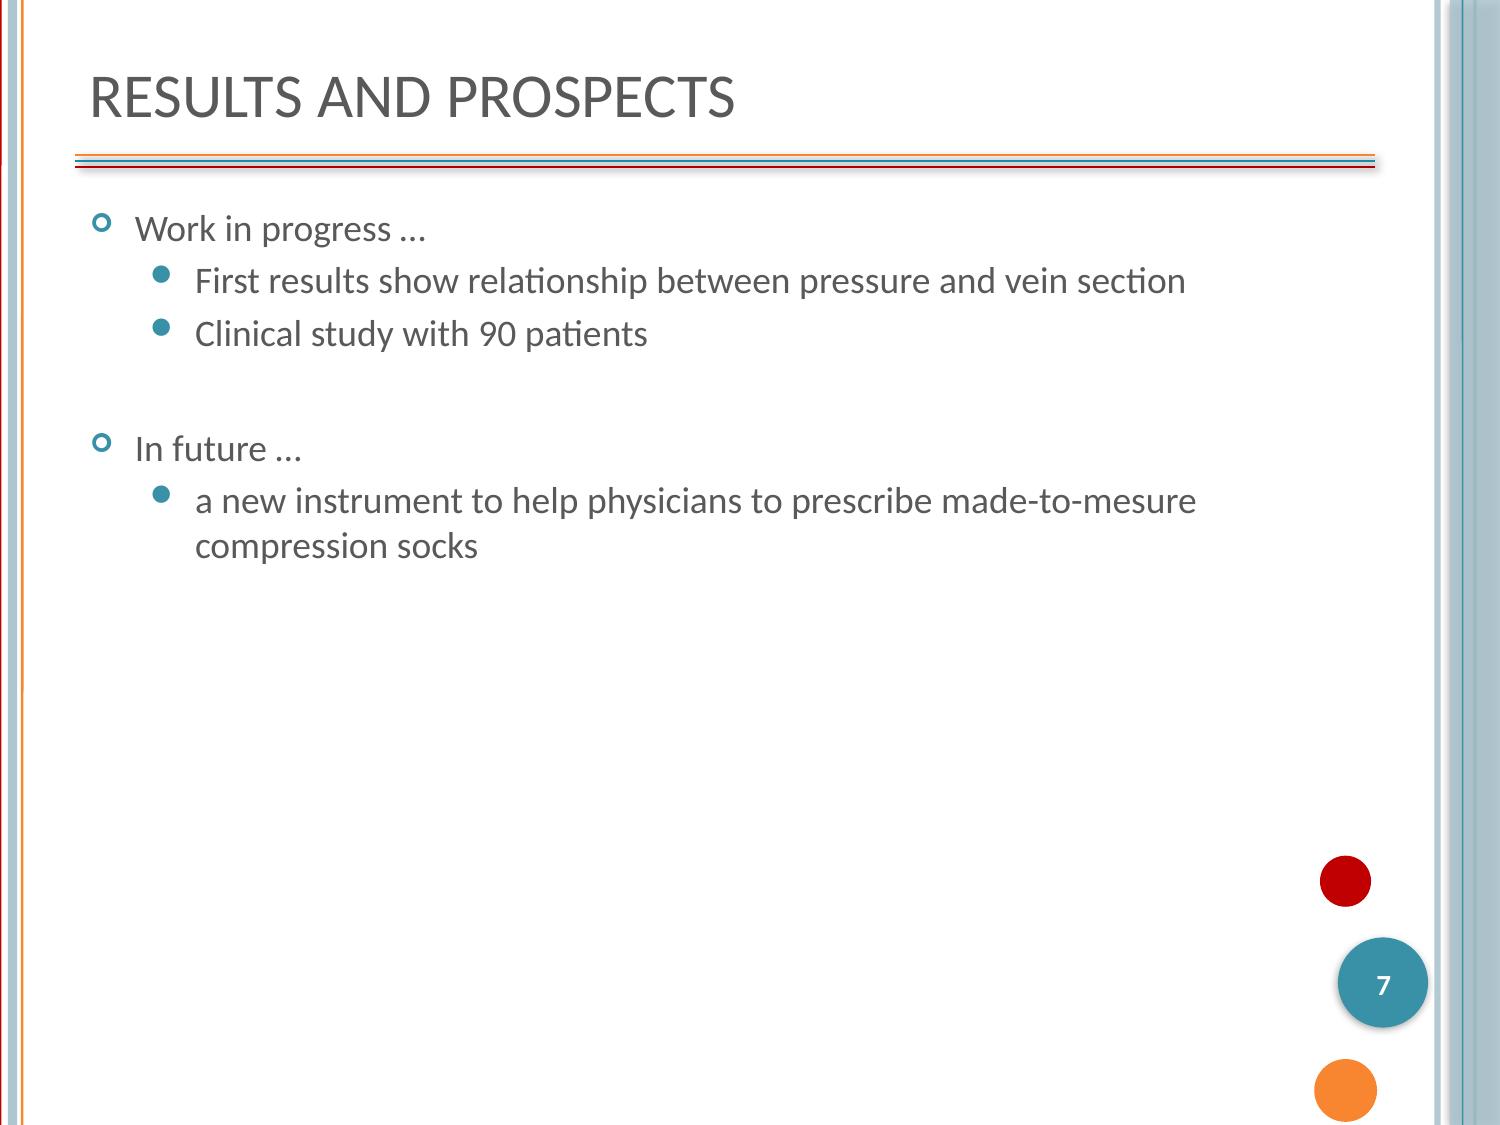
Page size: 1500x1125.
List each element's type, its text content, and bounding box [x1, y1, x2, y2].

title Results and Prospects [75, 45, 1375, 138]
list Work in progress … First results show relationship between pressure and vein section Clinical study with 90 patients In future … a new instrument to help physicians to prescribe made-to-mesure compression socks [74, 196, 1376, 1063]
slide_number 7 [1333, 940, 1434, 1026]
